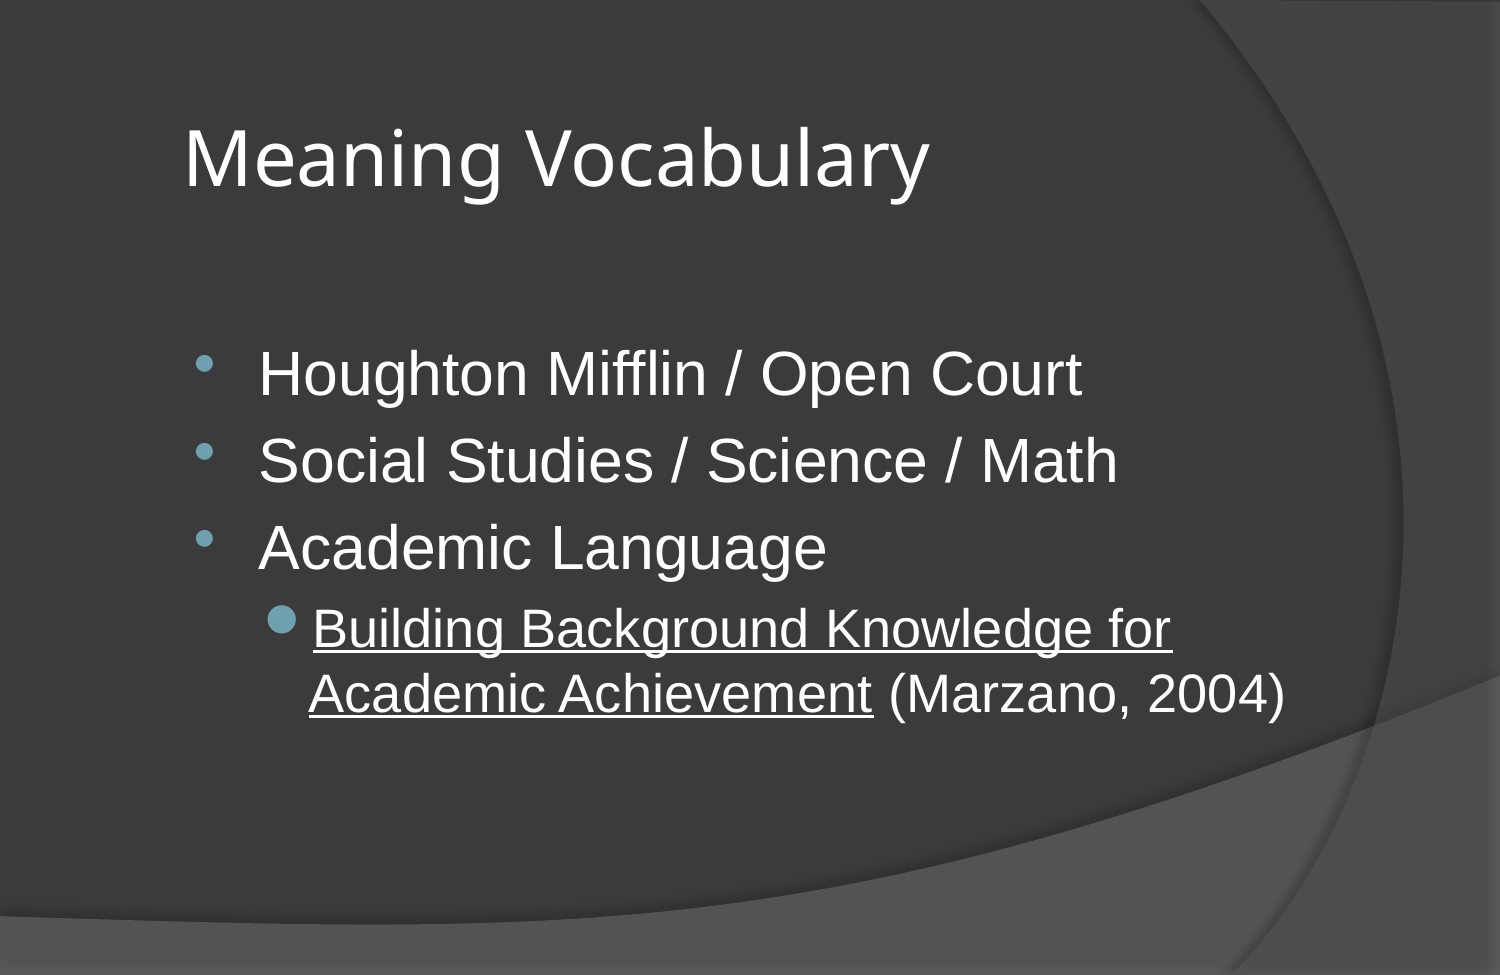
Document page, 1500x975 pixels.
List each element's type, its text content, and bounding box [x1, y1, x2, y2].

list Houghton Mifflin / Open Court Social Studies / Science / Math Academic Language Building Background Knowledge for Academic Achievement (Marzano, 2004) [174, 324, 1413, 911]
title Meaning Vocabulary [174, 99, 1413, 304]
